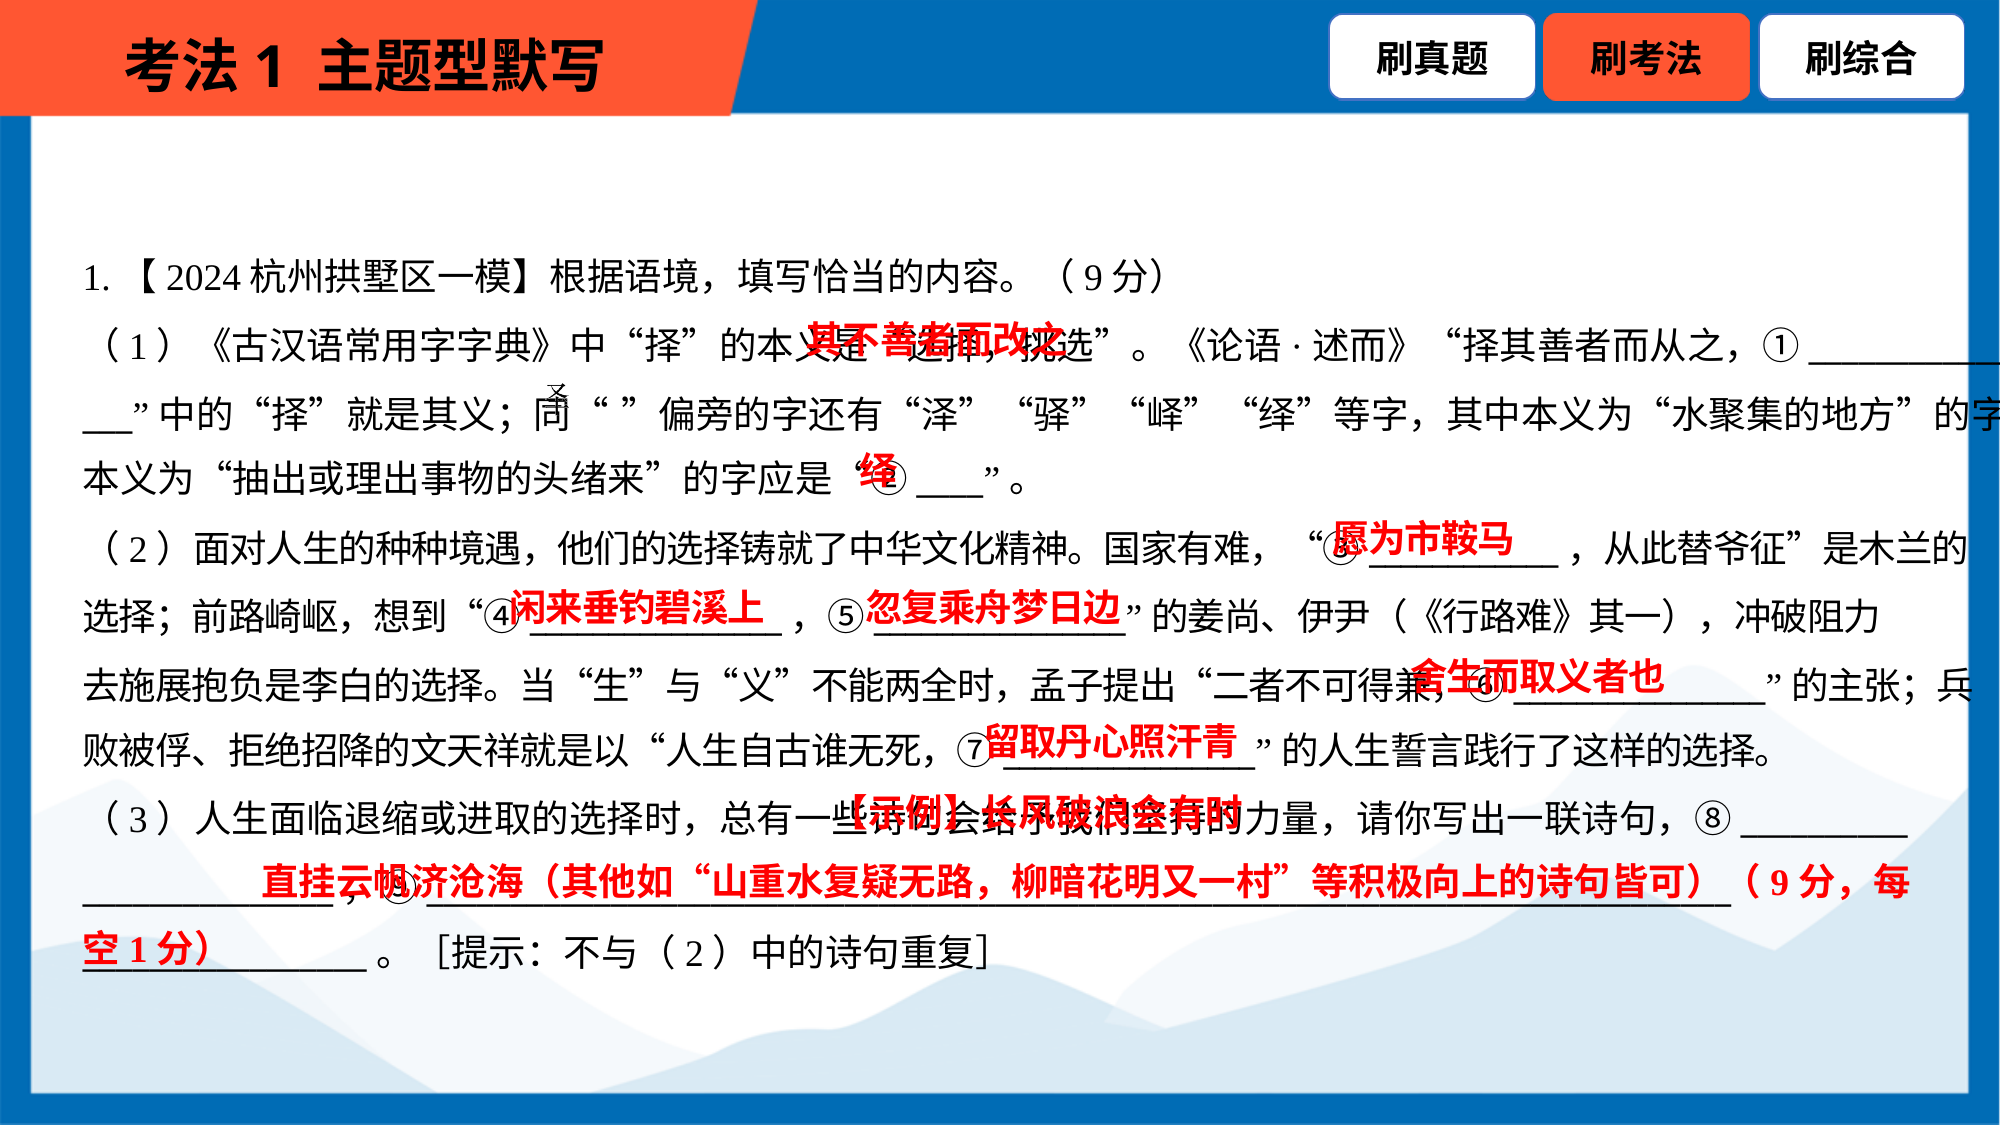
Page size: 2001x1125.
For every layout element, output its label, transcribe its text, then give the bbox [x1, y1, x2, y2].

text_box 舍生而取义者也 [1397, 633, 1679, 692]
text_box 其不善者而改之 [82, 293, 1917, 422]
text_box 留取丹心照汗青 [970, 698, 1252, 757]
text_box 直挂云帆济沧海（其他如“山重水复疑无路，柳暗花明又一村”等积极向上的诗句皆可）（9分，每空1分） [82, 835, 1917, 964]
text_box 【示例】长风破浪会有时 [82, 766, 1917, 835]
text_box 忽复乘舟梦日边 [852, 564, 1135, 623]
text_box 闲来垂钓碧溪上 [496, 564, 778, 623]
picture [0, 0, 2000, 1125]
text_box （2）面对人生的种种境遇，他们的选择铸就了中华文化精神。国家有难，“③____________，从此替爷征”是木兰的 选择；前路崎岖，想到“④________________，⑤________________”的姜尚、伊尹（《行路难》其一），冲破阻力 去施展抱负是李白的选择。当“生”与“义”不能两全时，孟子提出“二者不可得兼，⑥________________”的主张；兵 败被俘、拒绝招降的文天祥就是以“人生自古谁无死，⑦________________”的人生誓言践行了这样的选择。 [82, 500, 1917, 765]
text_box （1）《古汉语常用字字典》中“择”的本义是“选择，挑选”。《论语·述而》“择其善者而从之，①_____________ ___”中的“择”就是其义；同“ ”偏旁的字还有“泽”“驿”“峄”“绎”等字，其中本义为“水聚集的地方”的字是“泽”， 本义为“抽出或理出事物的头绪来”的字应是“②____”。 [82, 422, 1917, 494]
text_box 愿为市鞍马 [1319, 495, 1528, 554]
text_box 1.【2024杭州拱墅区一模】根据语境，填写恰当的内容。（9分） [82, 232, 1917, 292]
text_box 绎 [845, 427, 911, 486]
